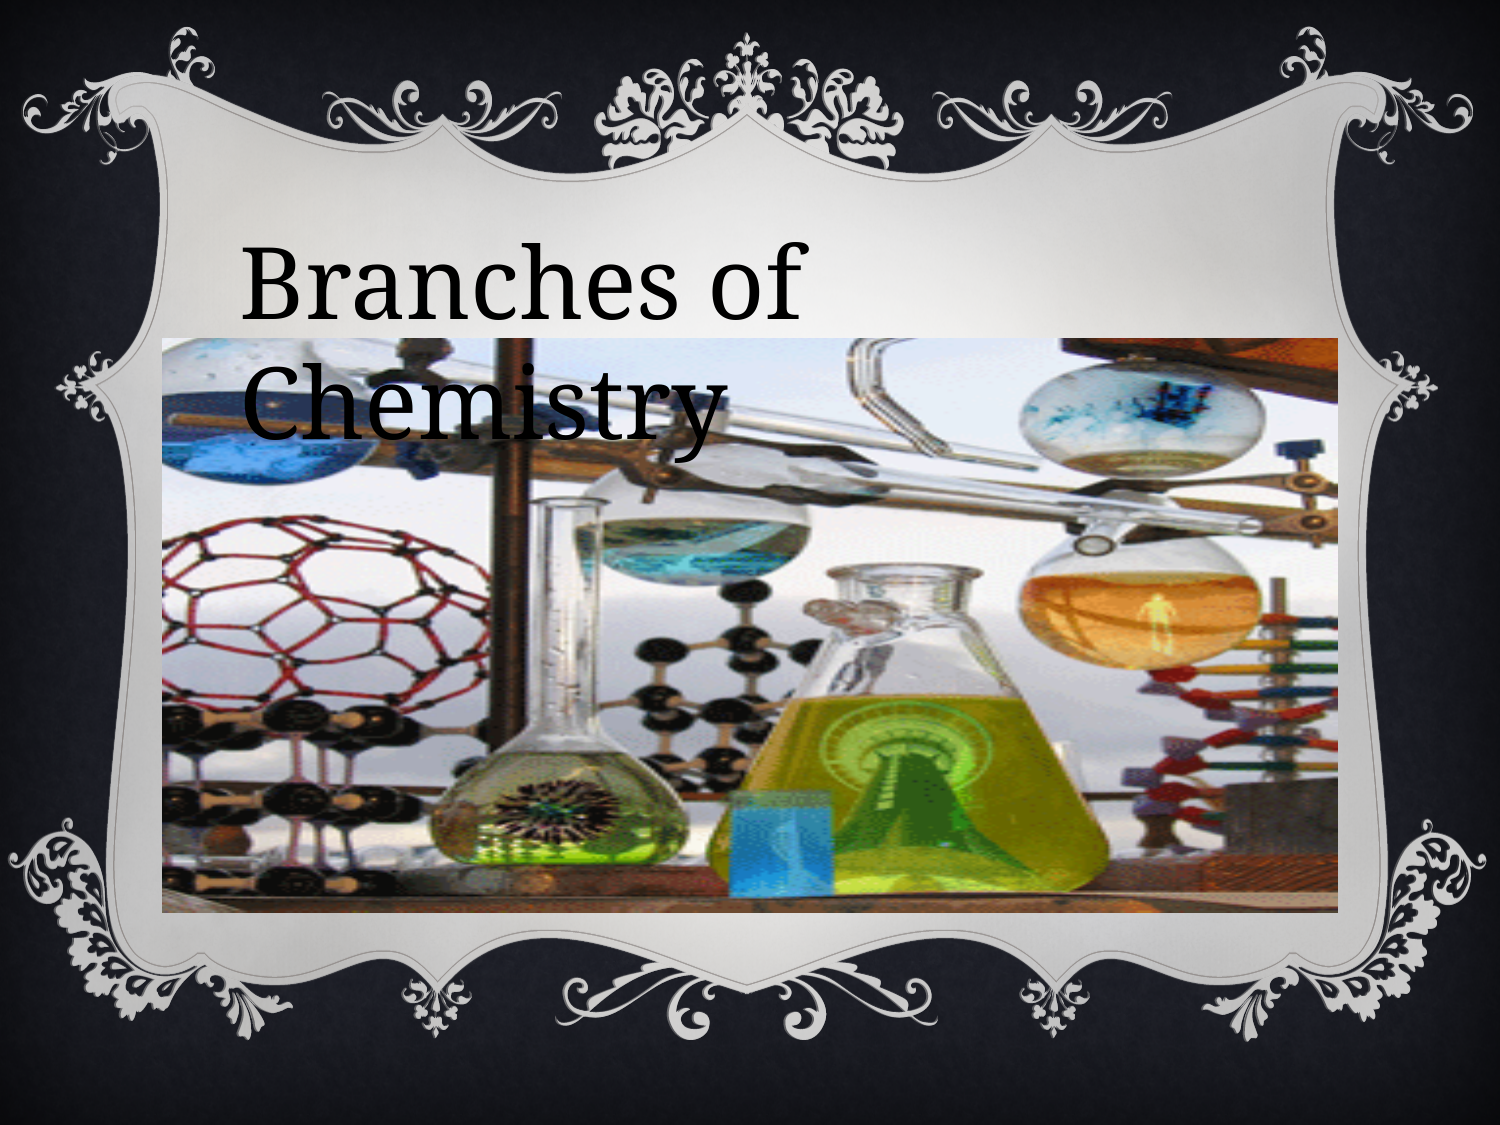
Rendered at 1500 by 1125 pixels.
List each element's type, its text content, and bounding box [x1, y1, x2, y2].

text_box Branches of Chemistry [224, 212, 1263, 338]
picture [0, 0, 1500, 1125]
